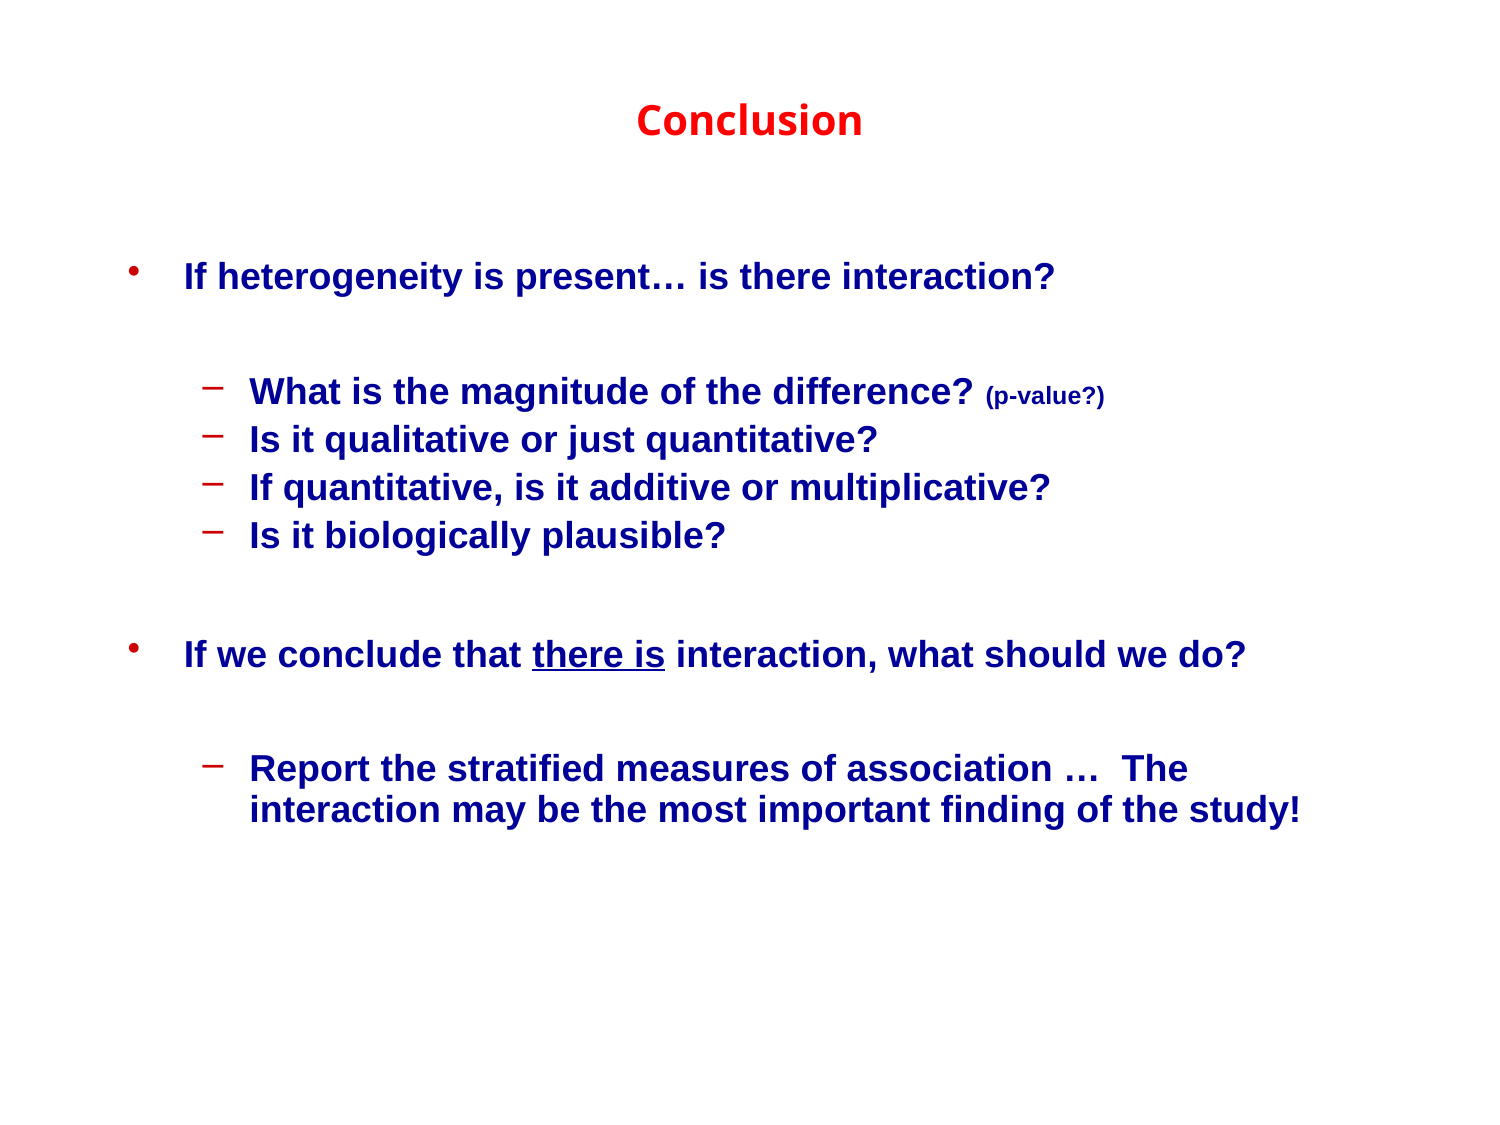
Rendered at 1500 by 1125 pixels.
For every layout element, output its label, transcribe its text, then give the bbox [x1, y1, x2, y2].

list If heterogeneity is present… is there interaction? What is the magnitude of the difference? (p-value?) Is it qualitative or just quantitative? If quantitative, is it additive or multiplicative? Is it biologically plausible? If we conclude that there is interaction, what should we do? Report the stratified measures of association … The interaction may be the most important finding of the study! [112, 249, 1388, 1038]
title Conclusion [112, 49, 1388, 188]
